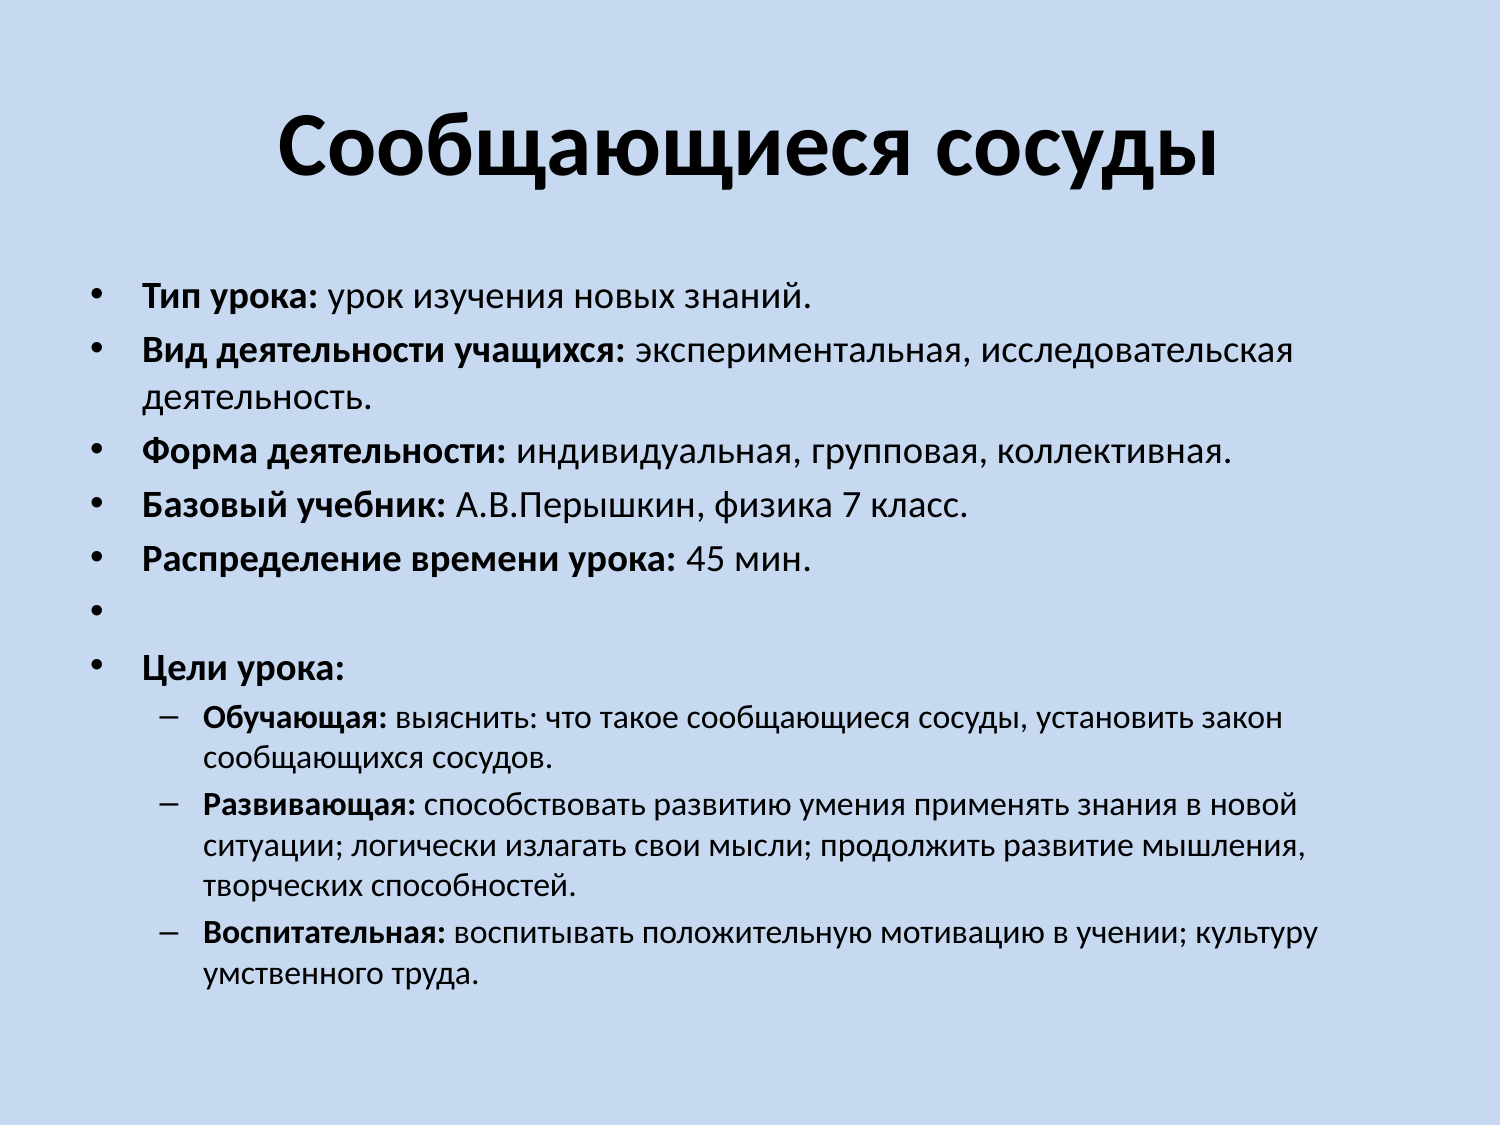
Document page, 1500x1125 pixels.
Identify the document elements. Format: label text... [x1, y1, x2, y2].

list Тип урока: урок изучения новых знаний. Вид деятельности учащихся: экспериментальная, исследовательская деятельность. Форма деятельности: индивидуальная, групповая, коллективная. Базовый учебник: А.В.Перышкин, физика 7 класс. Распределение времени урока: 45 мин. Цели урока: Обучающая: выяснить: что такое сообщающиеся сосуды, установить закон сообщающихся сосудов. Развивающая: способствовать развитию умения применять знания в новой ситуации; логически излагать свои мысли; продолжить развитие мышления, творческих способностей. Воспитательная: воспитывать положительную мотивацию в учении; культуру умственного труда. [75, 262, 1425, 1005]
title Сообщающиеся сосуды [75, 45, 1425, 233]
